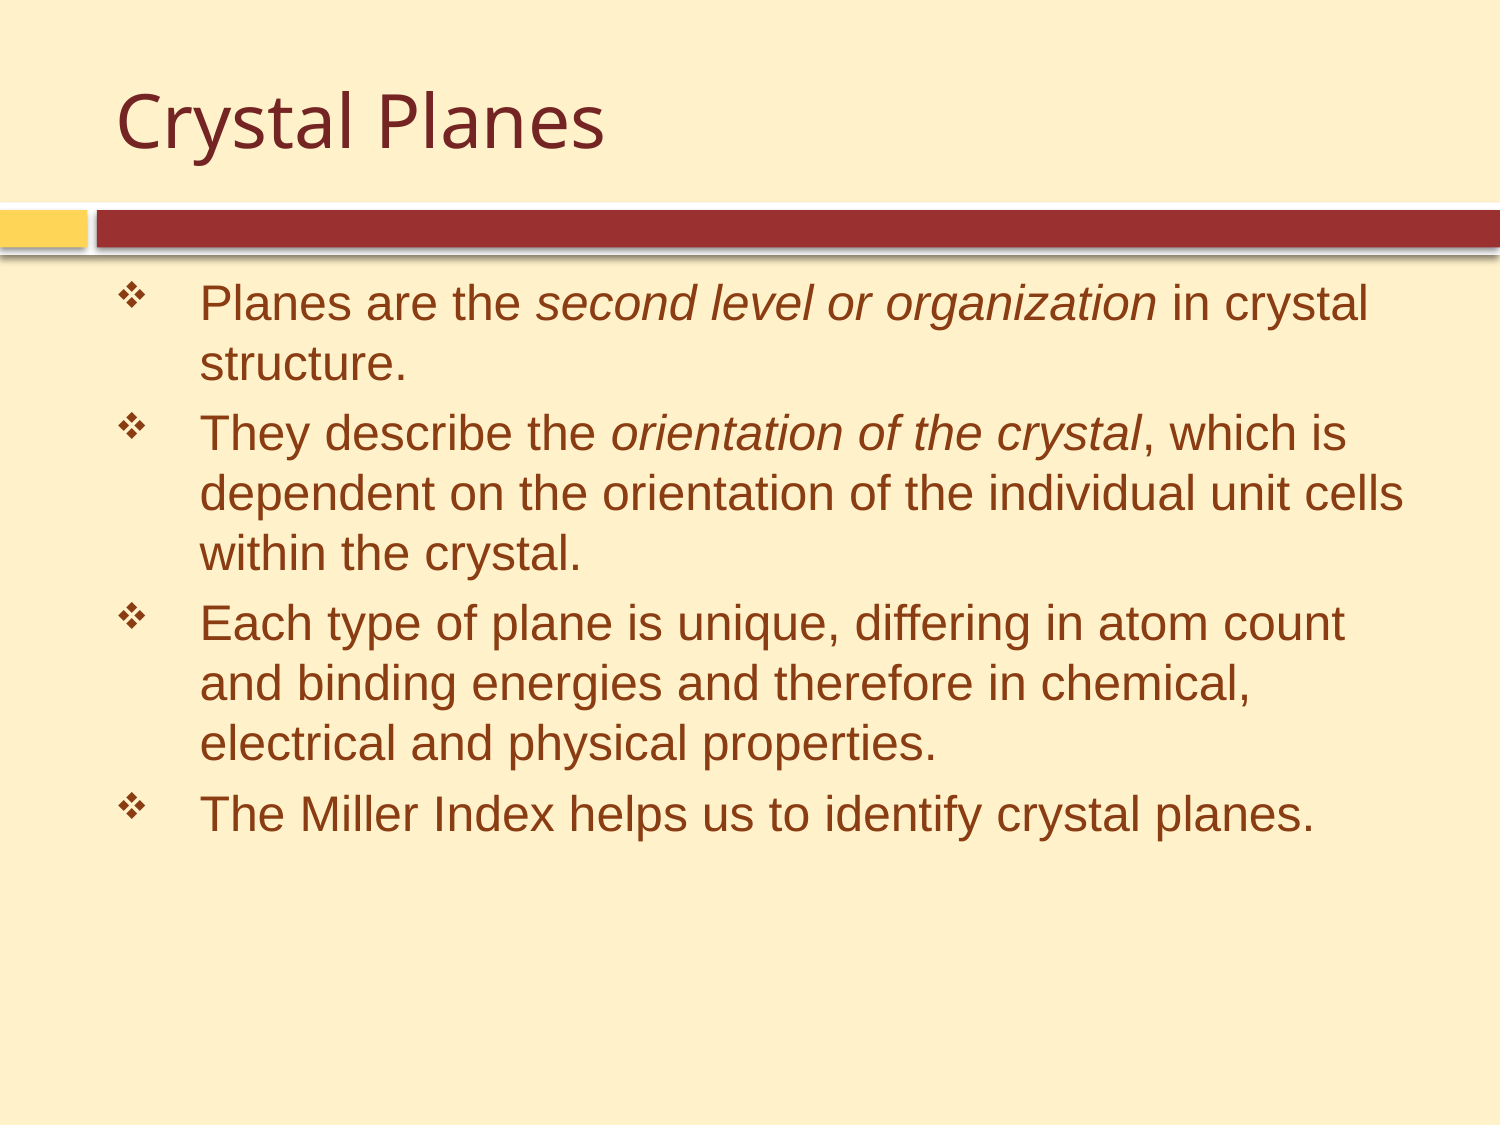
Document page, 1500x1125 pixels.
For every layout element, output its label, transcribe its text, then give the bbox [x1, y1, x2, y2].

list Planes are the second level or organization in crystal structure. They describe the orientation of the crystal, which is dependent on the orientation of the individual unit cells within the crystal. Each type of plane is unique, differing in atom count and binding energies and therefore in chemical, electrical and physical properties. The Miller Index helps us to identify crystal planes. [100, 262, 1438, 1000]
title Crystal Planes [100, 37, 1438, 200]
